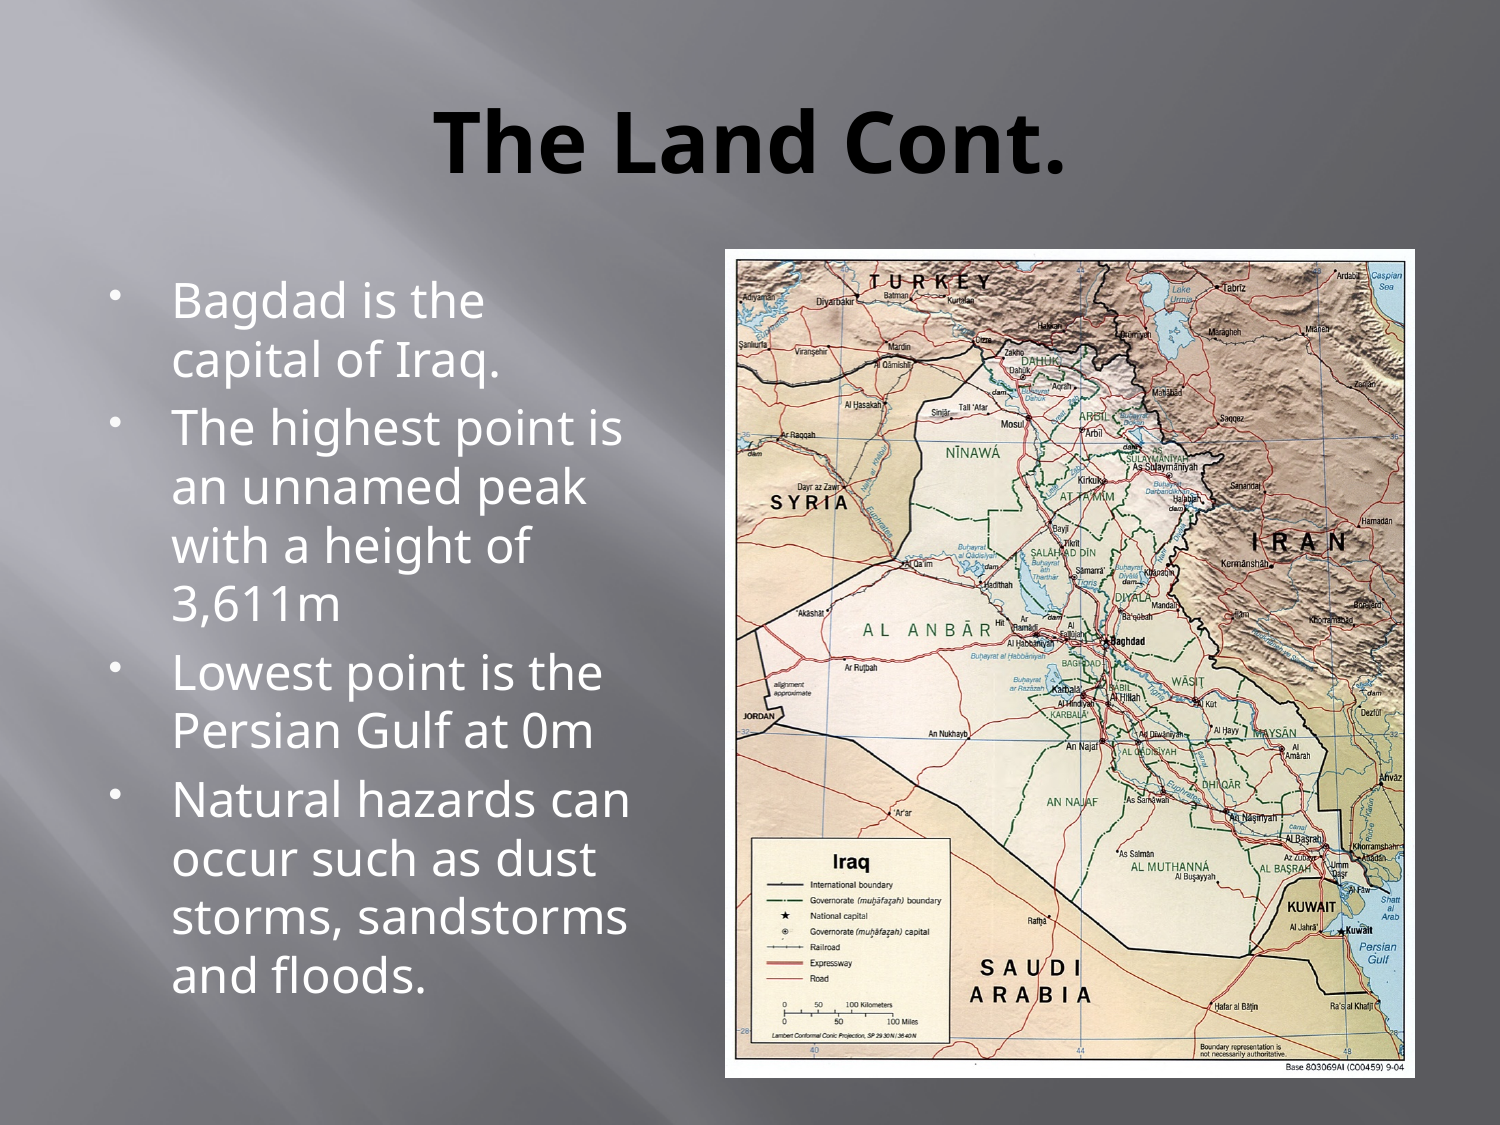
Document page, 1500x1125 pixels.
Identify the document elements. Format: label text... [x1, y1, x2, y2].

list Bagdad is the capital of Iraq. The highest point is an unnamed peak with a height of 3,611m Lowest point is the Persian Gulf at 0m Natural hazards can occur such as dust storms, sandstorms and floods. [75, 262, 650, 1063]
picture [724, 249, 1415, 1078]
title The Land Cont. [75, 45, 1425, 233]
